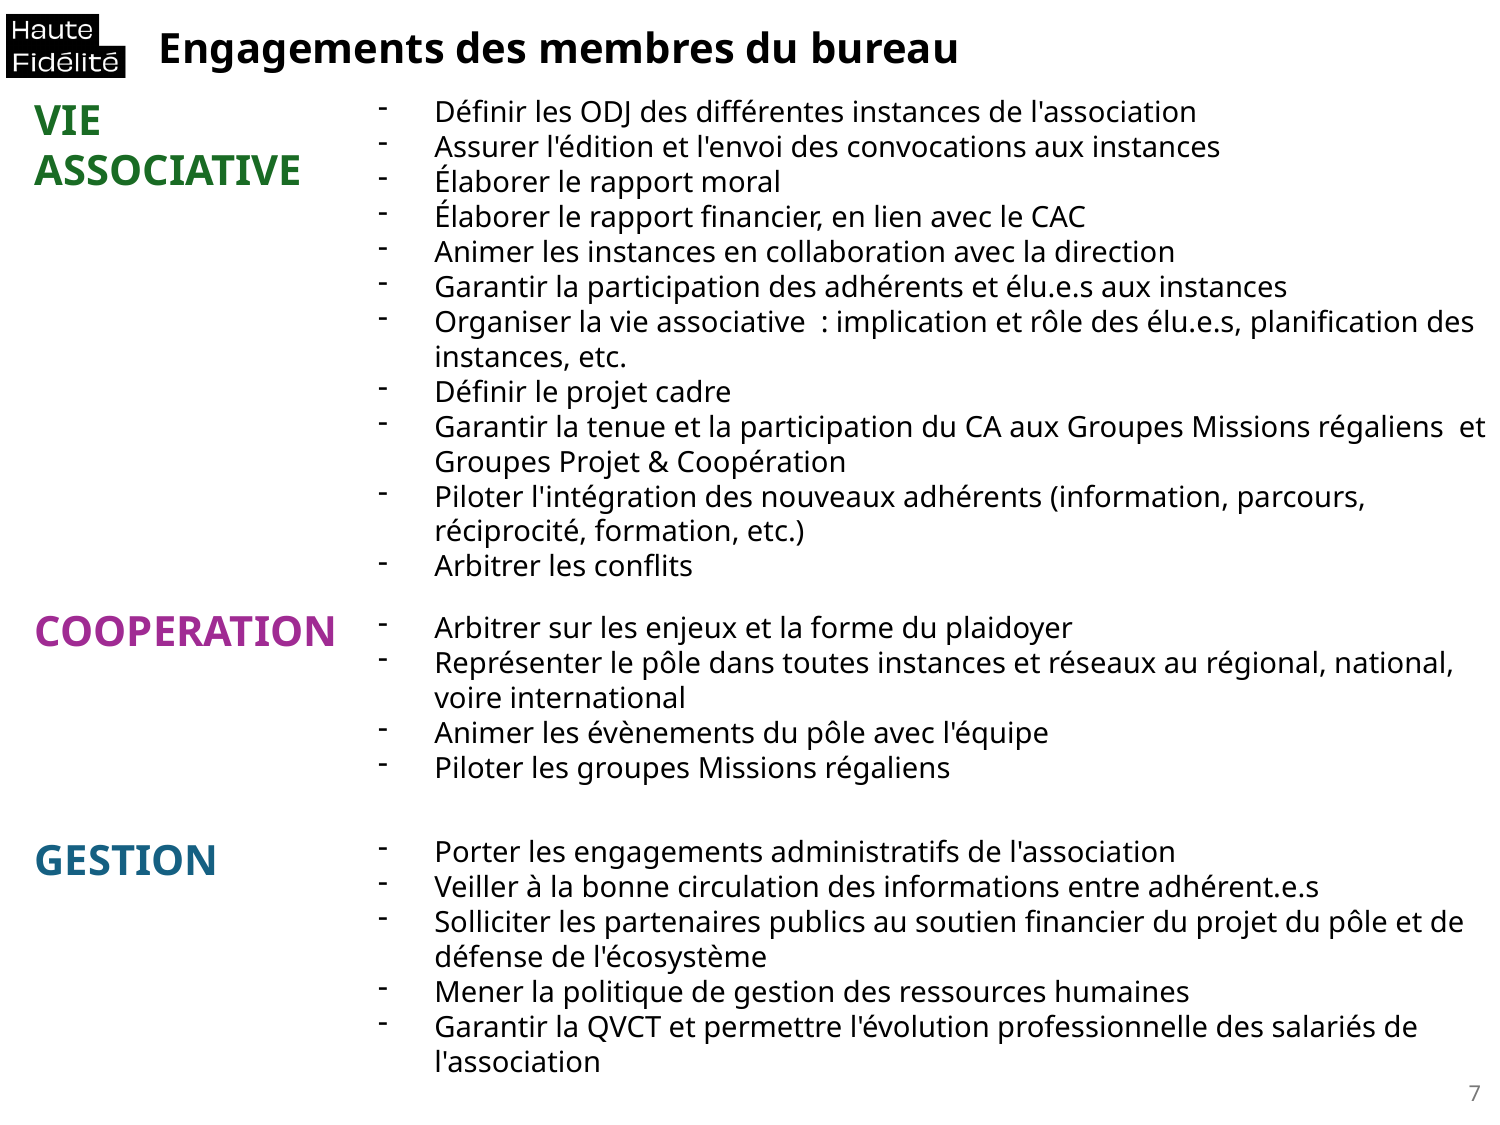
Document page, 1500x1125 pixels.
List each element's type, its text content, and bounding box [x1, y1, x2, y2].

picture [0, 6, 132, 85]
slide_number 7 [1158, 1086, 1496, 1125]
text_box Engagements des membres du bureau [144, 14, 1448, 80]
text_box Arbitrer sur les enjeux et la forme du plaidoyer Représenter le pôle dans toutes instances et réseaux au régional, national, voire international Animer les évènements du pôle avec l'équipe Piloter les groupes Missions régaliens [363, 601, 1500, 792]
text_box GESTION [19, 826, 363, 891]
text_box COOPERATION [19, 597, 380, 663]
text_box Définir les ODJ des différentes instances de l'association Assurer l'édition et l'envoi des convocations aux instances Élaborer le rapport moral Élaborer le rapport financier, en lien avec le CAC Animer les instances en collaboration avec la direction Garantir la participation des adhérents et élu.e.s aux instances Organiser la vie associative : implication et rôle des élu.e.s, planification des instances, etc. Définir le projet cadre Garantir la tenue et la participation du CA aux Groupes Missions régaliens et Groupes Projet & Coopération Piloter l'intégration des nouveaux adhérents (information, parcours, réciprocité, formation, etc.) Arbitrer les conflits [363, 85, 1500, 591]
text_box Porter les engagements administratifs de l'association Veiller à la bonne circulation des informations entre adhérent.e.s Solliciter les partenaires publics au soutien financier du projet du pôle et de défense de l'écosystème Mener la politique de gestion des ressources humaines Garantir la QVCT et permettre l'évolution professionnelle des salariés de l'association [363, 826, 1500, 1086]
text_box VIE ASSOCIATIVE [19, 85, 363, 201]
